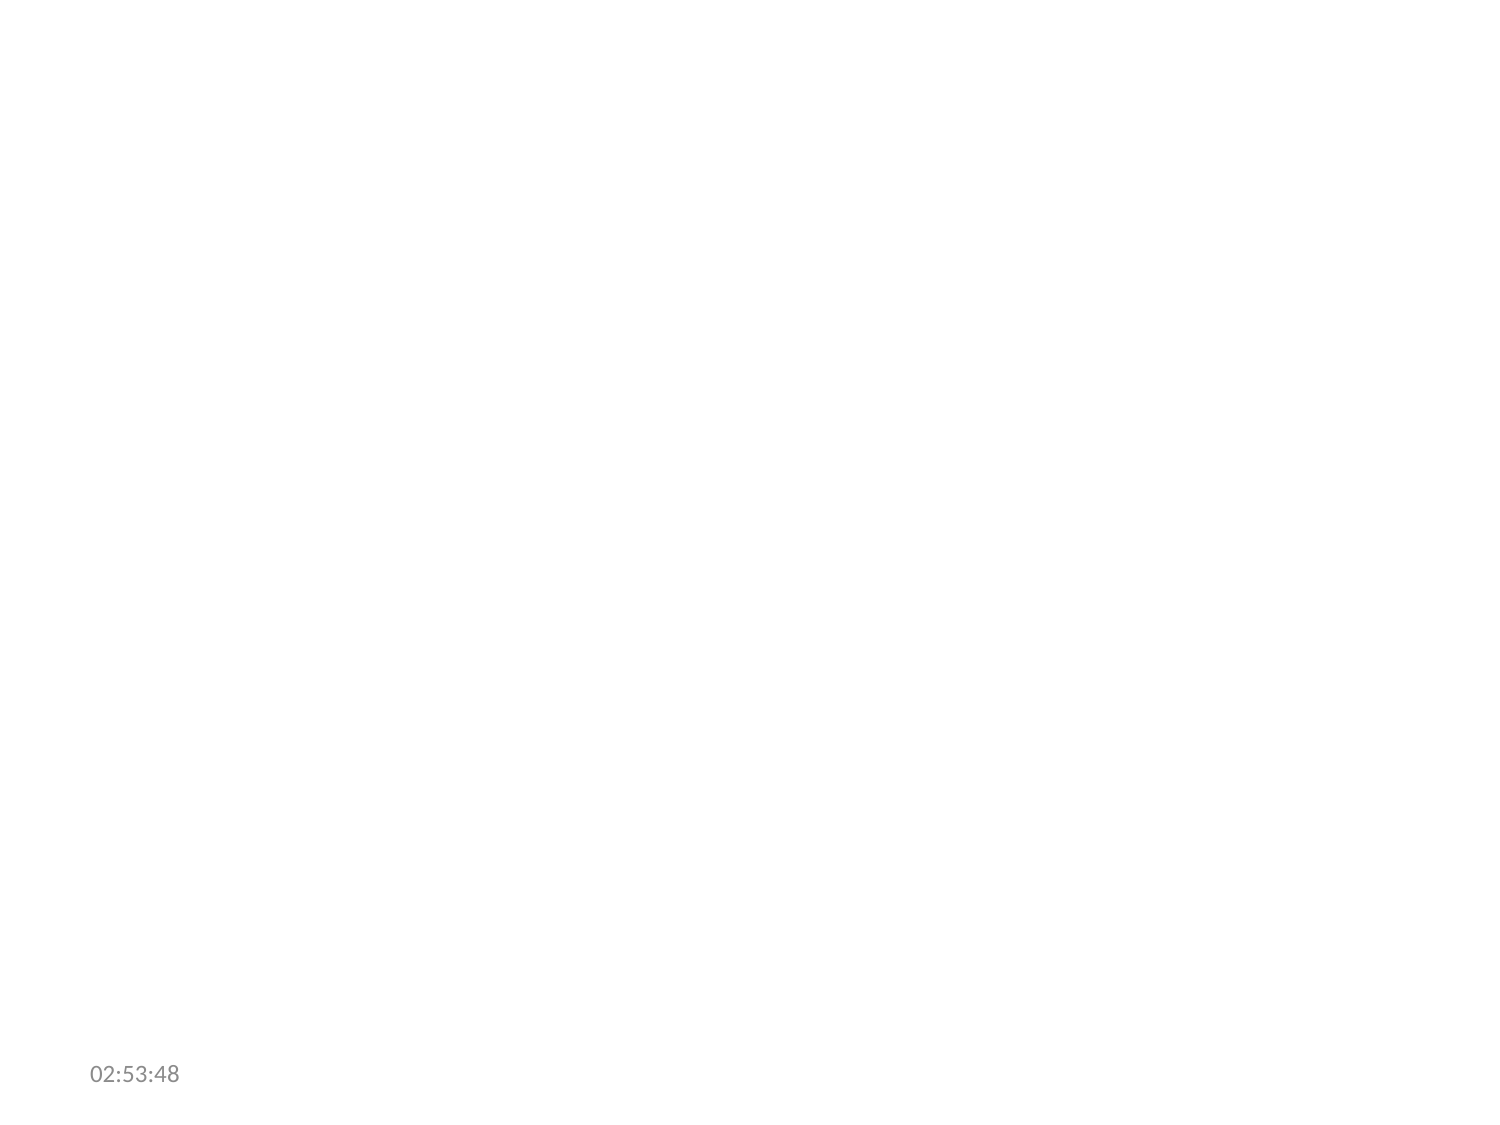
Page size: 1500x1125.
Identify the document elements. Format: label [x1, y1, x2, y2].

slide_number [75, 1042, 425, 1103]
